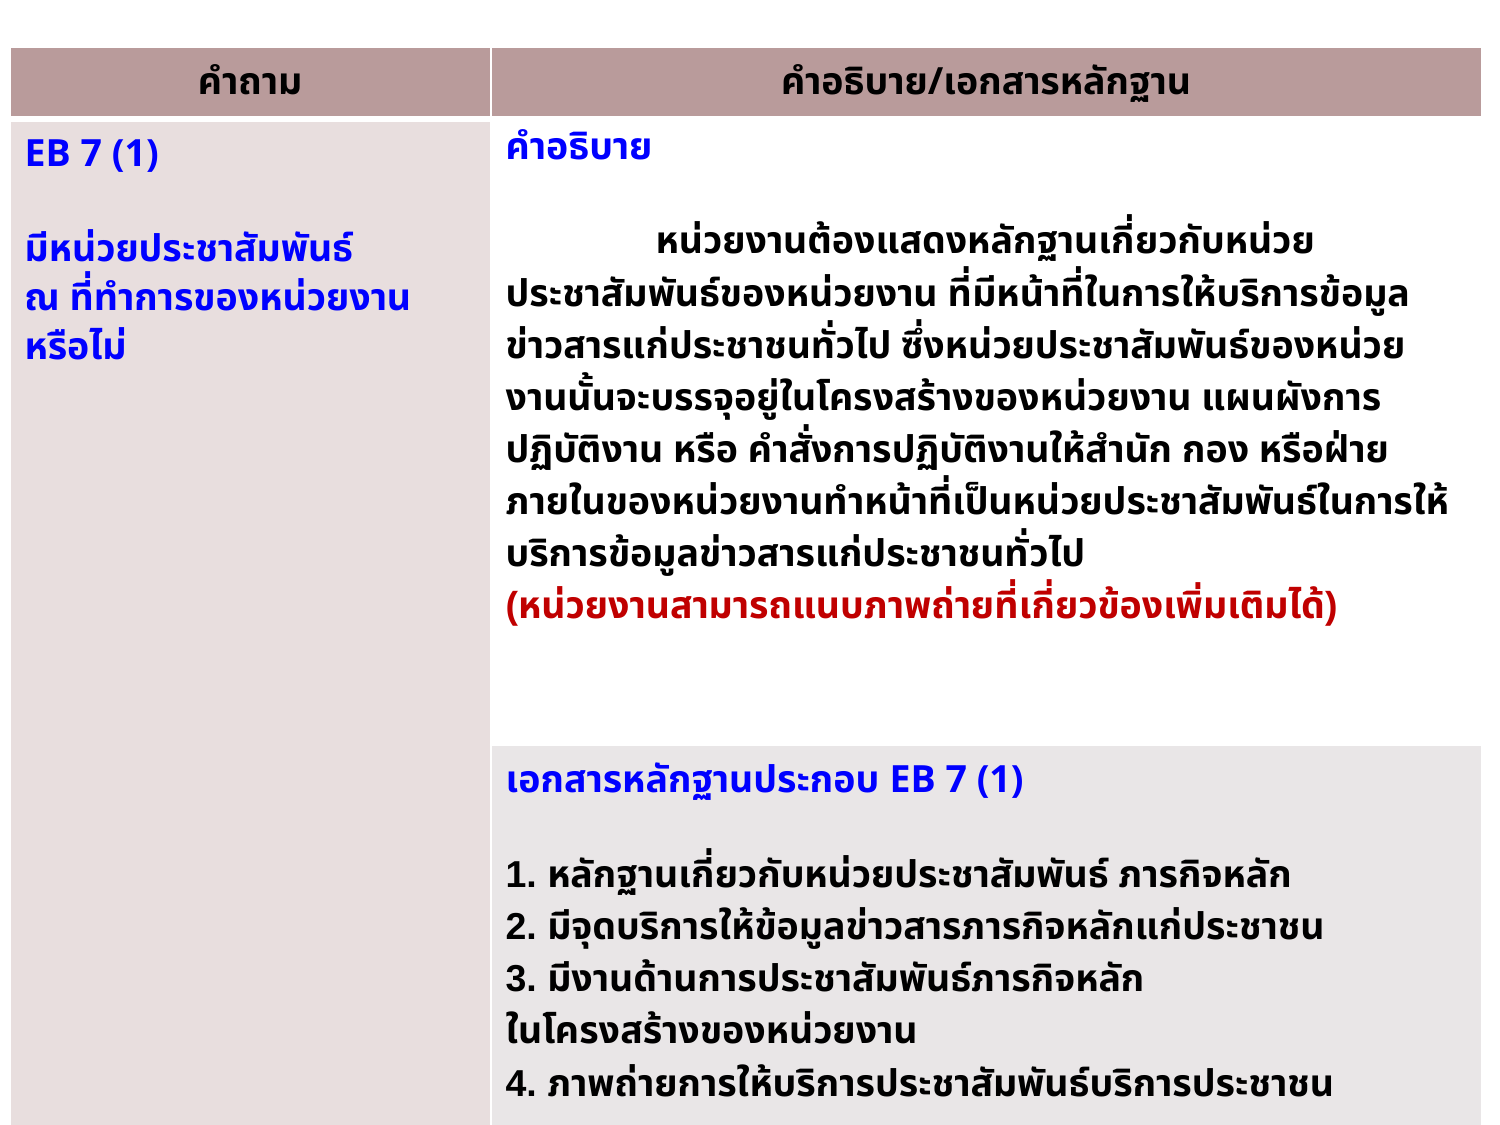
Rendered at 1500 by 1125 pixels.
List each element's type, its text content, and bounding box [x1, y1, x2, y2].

table_cell เอกสารหลักฐานประกอบ EB 7 (1) 1. หลักฐานเกี่ยวกับหน่วยประชาสัมพันธ์ ภารกิจหลัก 2. มีจุดบริการให้ข้อมูลข่าวสารภารกิจหลักแก่ประชาชน 3. มีงานด้านการประชาสัมพันธ์ภารกิจหลัก ในโครงสร้างของหน่วยงาน 4. ภาพถ่ายการให้บริการประชาสัมพันธ์บริการประชาชน [492, 746, 1481, 1125]
table_cell EB 7 (1) มีหน่วยประชาสัมพันธ์ ณ ที่ทำการของหน่วยงาน หรือไม่ [11, 122, 490, 1125]
table_header คำถาม [11, 48, 490, 116]
table_cell คำอธิบาย หน่วยงานต้องแสดงหลักฐานเกี่ยวกับหน่วยประชาสัมพันธ์ของหน่วยงาน ที่มีหน้าที่ในการให้บริการข้อมูลข่าวสารแก่ประชาชนทั่วไป ซึ่งหน่วยประชาสัมพันธ์ของหน่วยงานนั้นจะบรรจุอยู่ในโครงสร้างของหน่วยงาน แผนผังการปฏิบัติงาน หรือ คำสั่งการปฏิบัติงานให้สำนัก กอง หรือฝ่าย ภายในของหน่วยงานทำหน้าที่เป็นหน่วยประชาสัมพันธ์ในการให้บริการข้อมูลข่าวสารแก่ประชาชนทั่วไป (หน่วยงานสามารถแนบภาพถ่ายที่เกี่ยวข้องเพิ่มเติมได้) [492, 122, 1481, 744]
table_header คำอธิบาย/เอกสารหลักฐาน [492, 48, 1481, 116]
